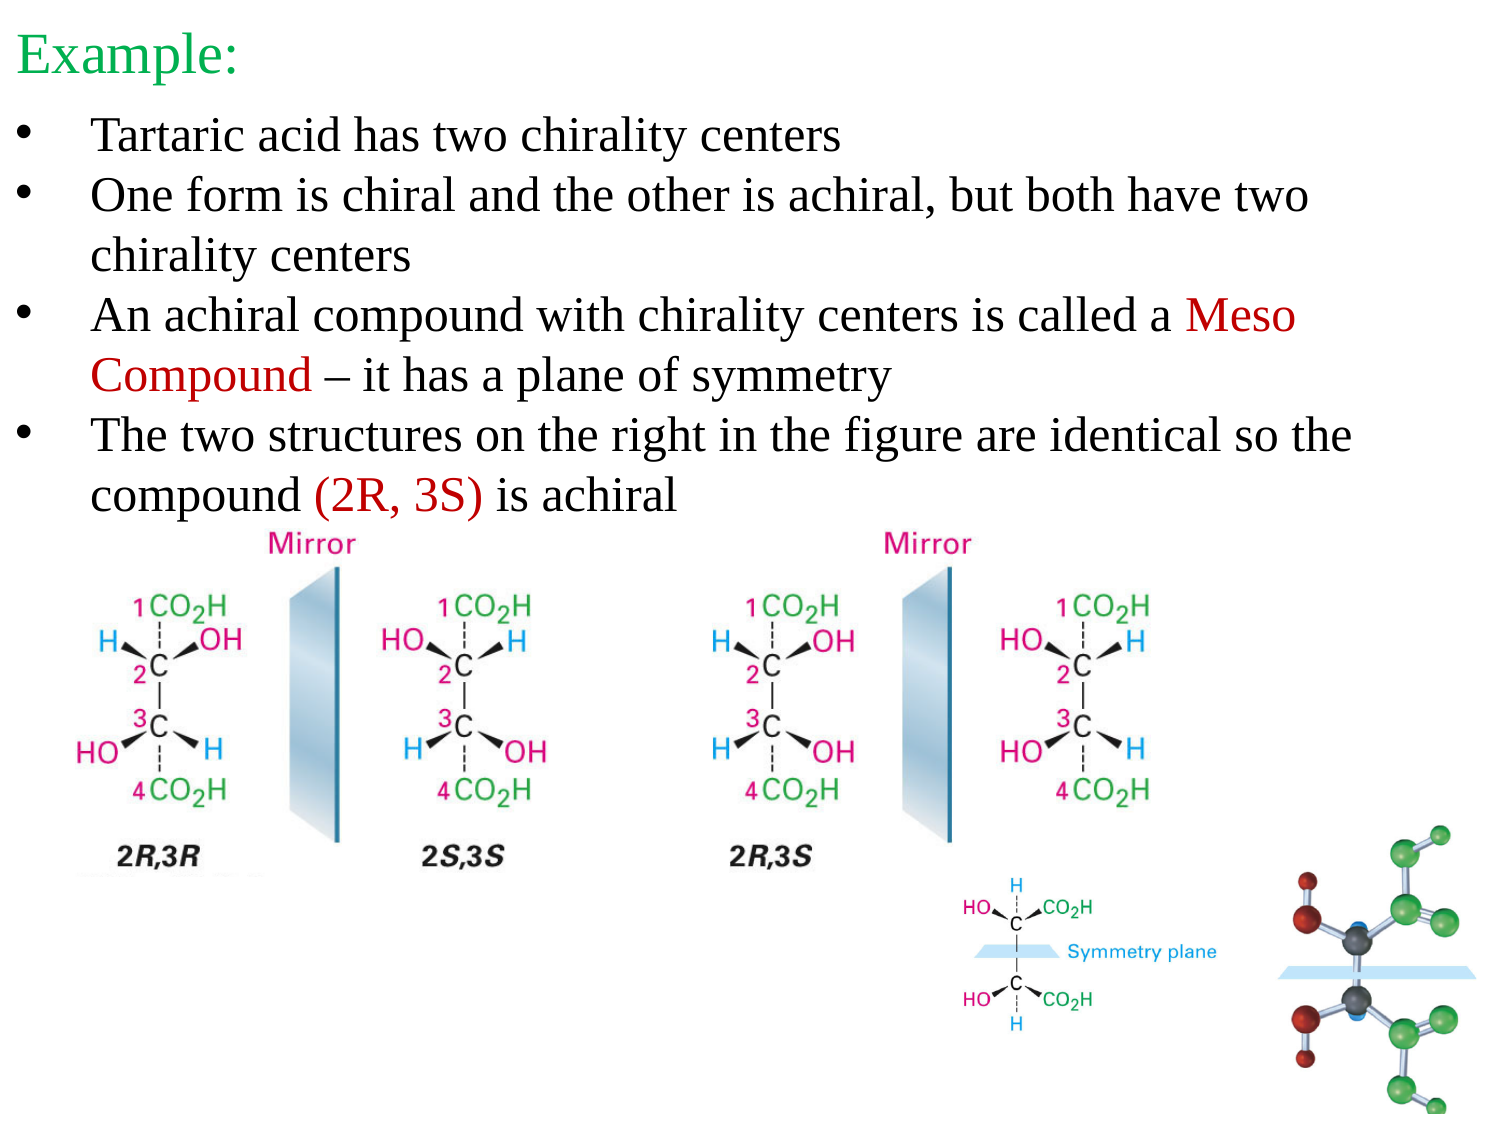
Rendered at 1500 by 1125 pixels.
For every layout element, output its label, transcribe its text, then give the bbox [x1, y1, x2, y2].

text_box Tartaric acid has two chirality centers One form is chiral and the other is achiral, but both have two chirality centers An achiral compound with chirality centers is called a Meso Compound – it has a plane of symmetry The two structures on the right in the figure are identical so the compound (2R, 3S) is achiral [0, 93, 1451, 529]
picture [74, 527, 1477, 1114]
text_box Example: [1, 7, 255, 93]
